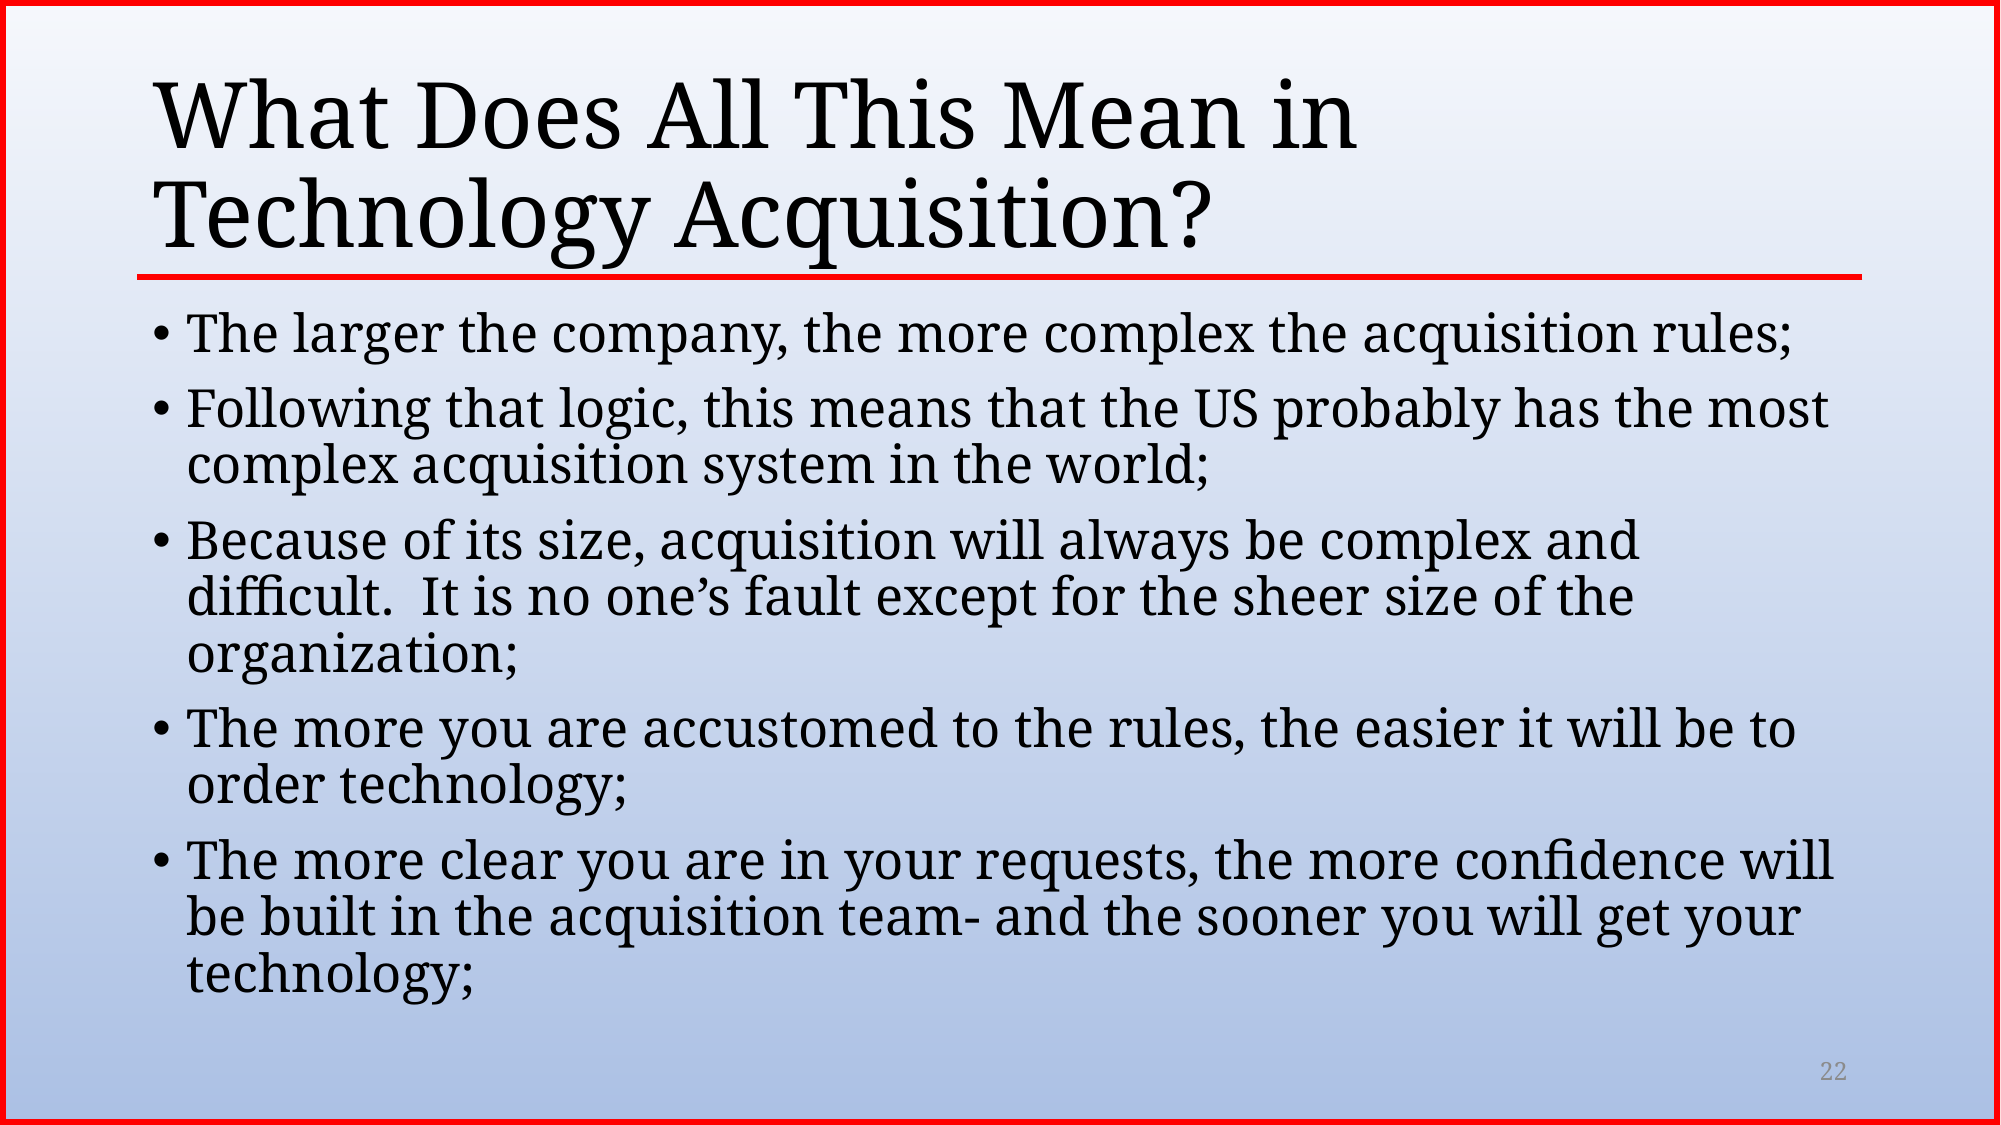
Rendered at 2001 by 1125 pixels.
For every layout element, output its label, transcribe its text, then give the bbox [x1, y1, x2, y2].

list The larger the company, the more complex the acquisition rules; Following that logic, this means that the US probably has the most complex acquisition system in the world; Because of its size, acquisition will always be complex and difficult. It is no one’s fault except for the sheer size of the organization; The more you are accustomed to the rules, the easier it will be to order technology; The more clear you are in your requests, the more confidence will be built in the acquisition team- and the sooner you will get your technology; [137, 299, 1863, 1014]
slide_number 22 [1412, 1042, 1863, 1103]
title What Does All This Mean in Technology Acquisition? [137, 59, 1863, 278]
